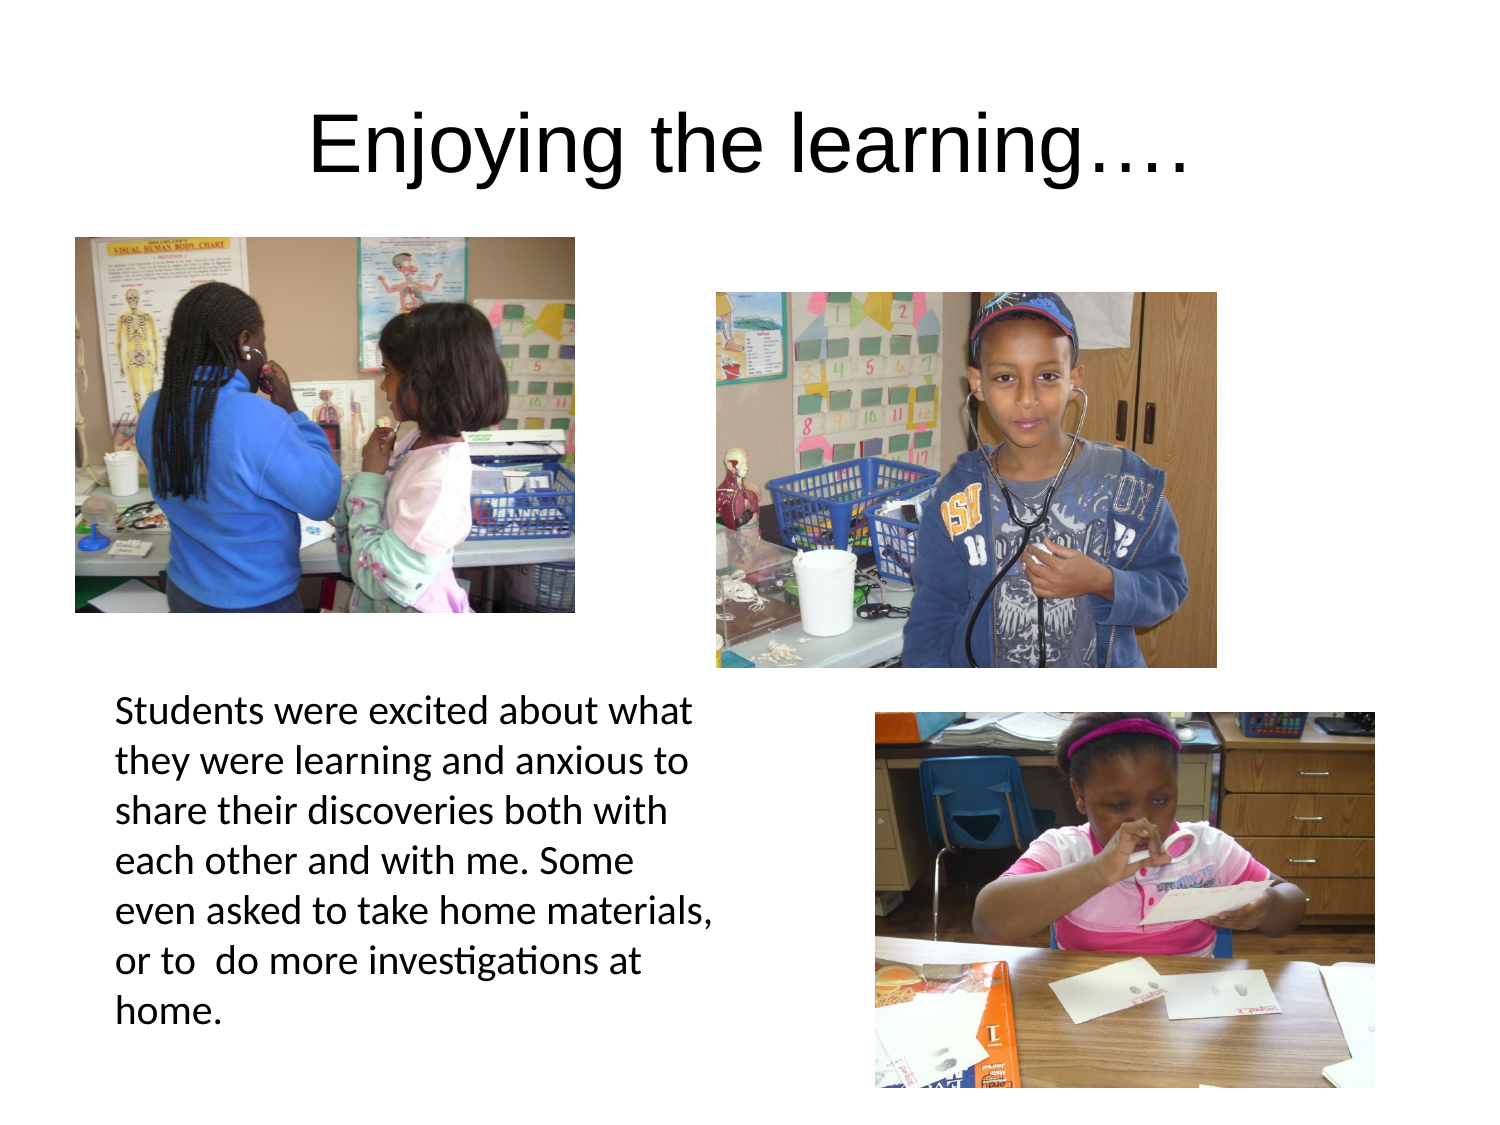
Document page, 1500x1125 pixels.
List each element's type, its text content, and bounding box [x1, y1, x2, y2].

picture [874, 712, 1376, 1088]
picture [716, 292, 1217, 668]
picture [74, 237, 576, 613]
text_box Students were excited about what they were learning and anxious to share their discoveries both with each other and with me. Some even asked to take home materials, or to do more investigations at home. [99, 675, 738, 1040]
title Enjoying the learning…. [74, 44, 1426, 233]
